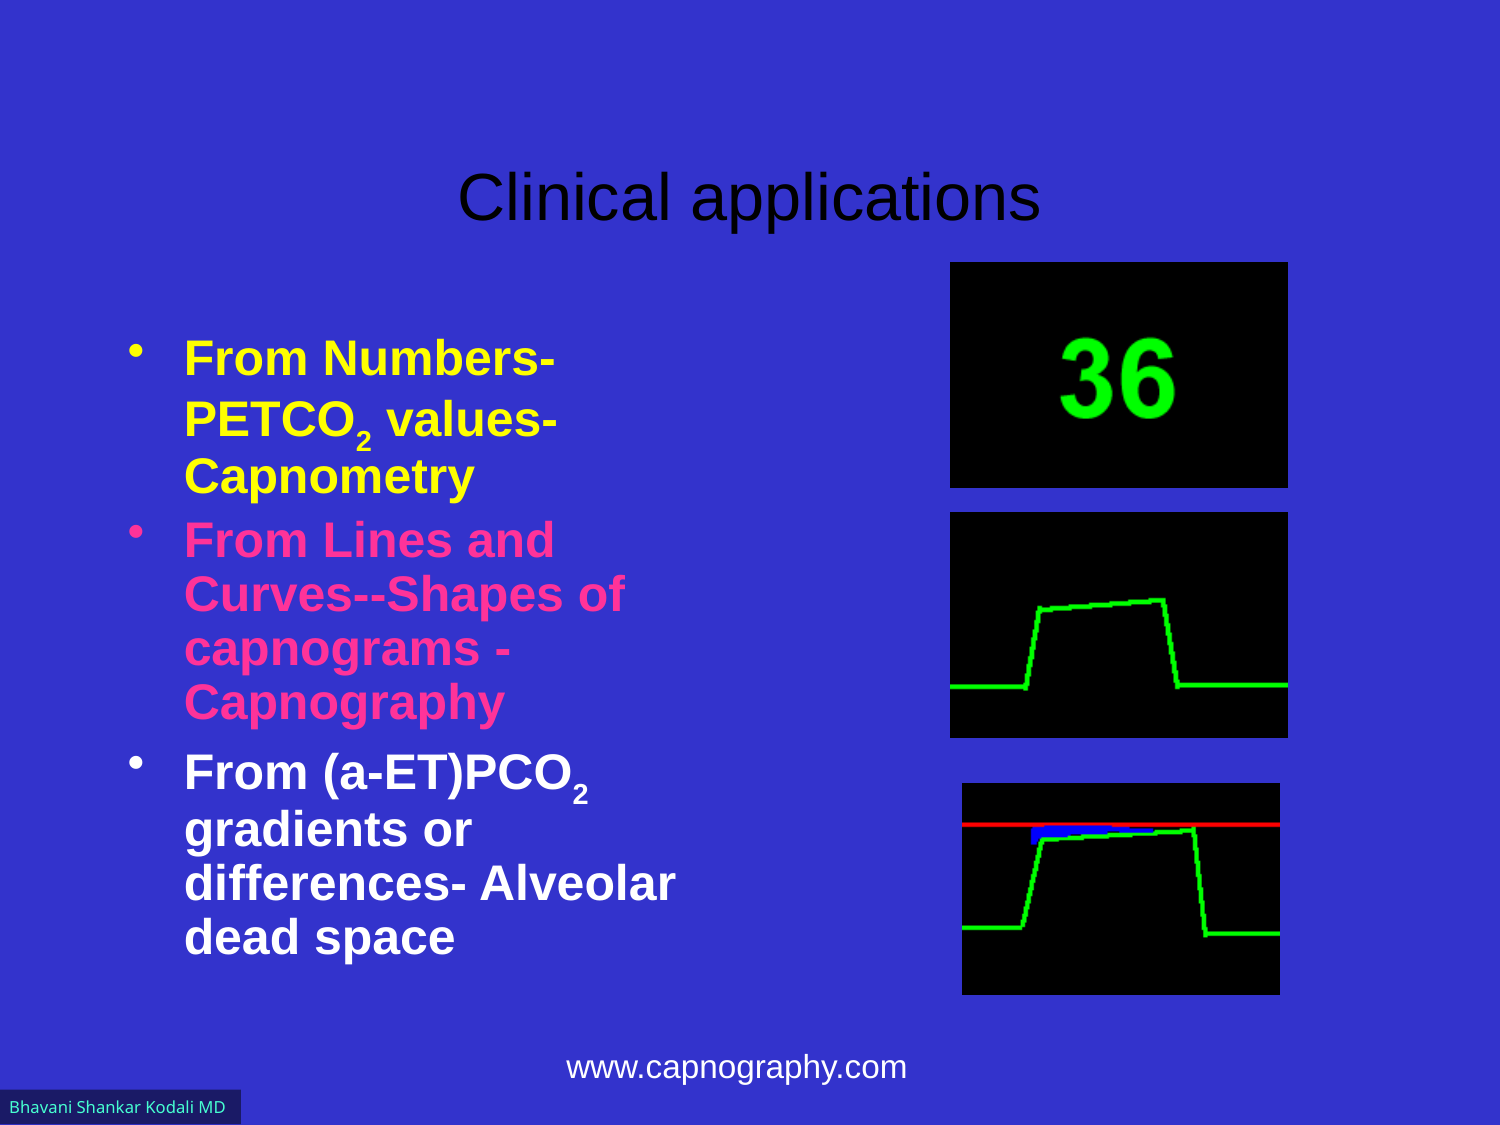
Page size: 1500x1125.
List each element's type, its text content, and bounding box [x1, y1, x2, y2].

picture [962, 783, 1281, 996]
list From Numbers- PETCO2 values- Capnometry From Lines and Curves--Shapes of capnograms - Capnography From (a-ET)PCO2 gradients or differences- Alveolar dead space [112, 324, 738, 1000]
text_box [949, 262, 1288, 488]
title Clinical applications [112, 99, 1388, 288]
text_box Bhavani Shankar Kodali MD [0, 1089, 241, 1125]
picture [949, 512, 1288, 738]
text_box www.capnography.com [551, 1037, 923, 1093]
